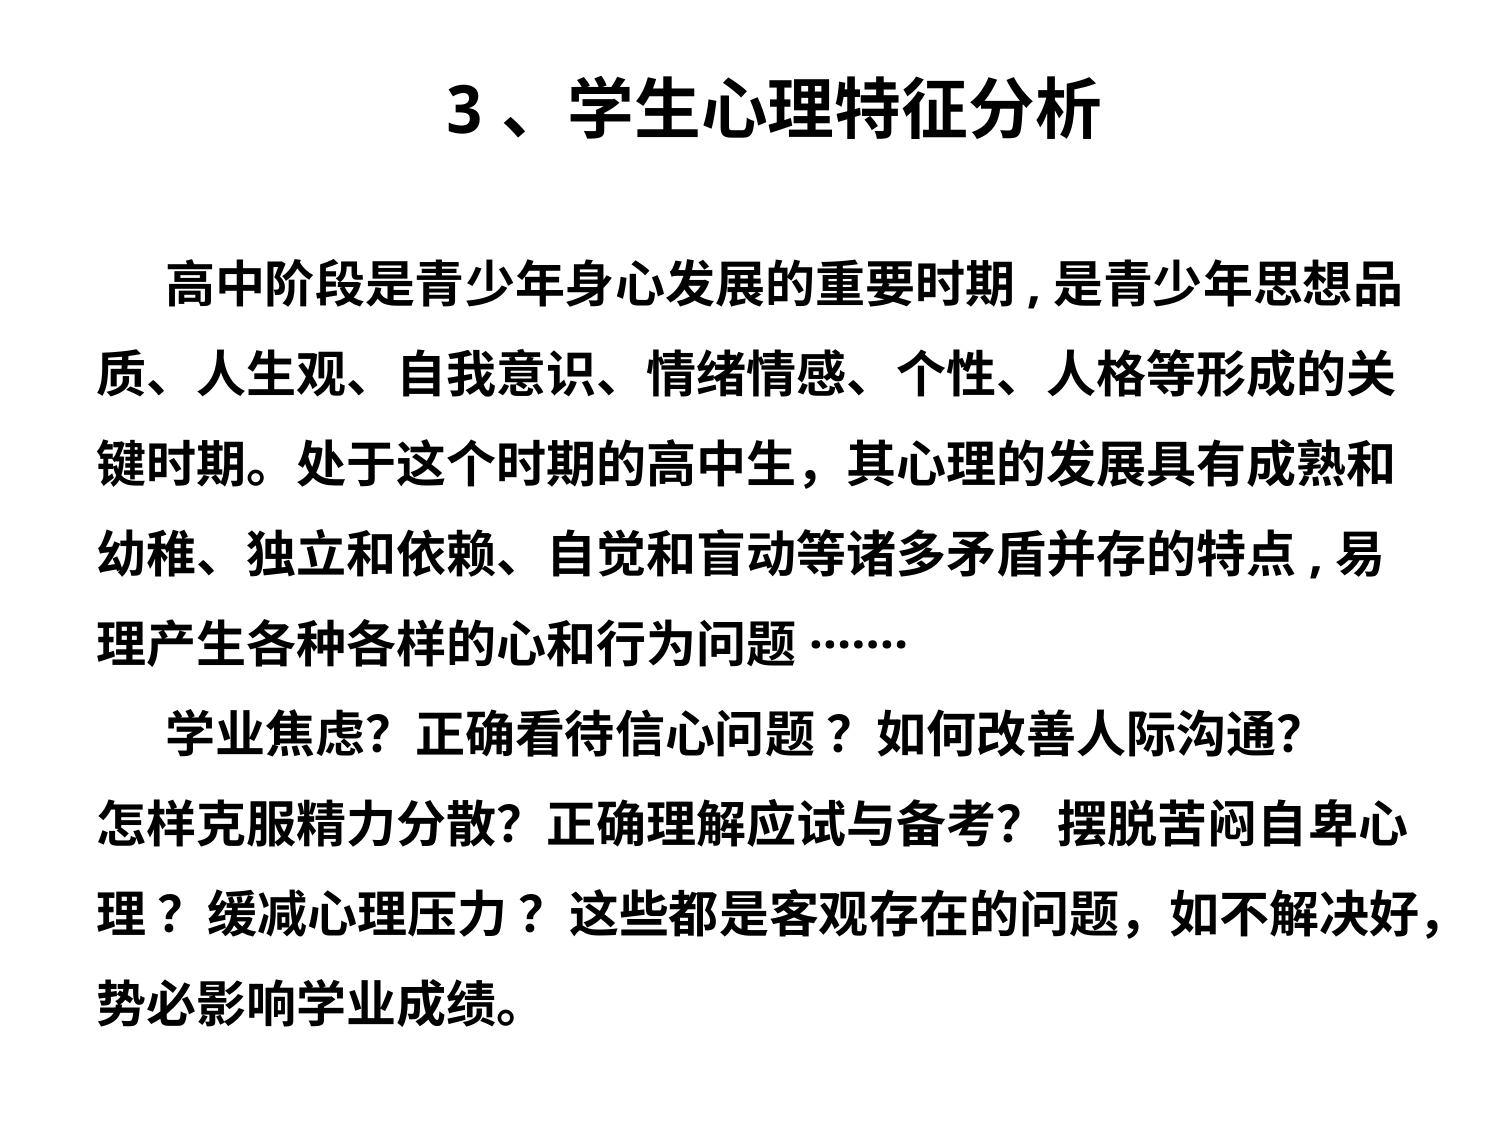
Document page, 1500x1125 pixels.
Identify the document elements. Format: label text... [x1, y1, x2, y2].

text_box 高中阶段是青少年身心发展的重要时期,是青少年思想品质、人生观、自我意识、情绪情感、个性、人格等形成的关键时期。处于这个时期的高中生，其心理的发展具有成熟和幼稚、独立和依赖、自觉和盲动等诸多矛盾并存的特点,易理产生各种各样的心和行为问题······· 学业焦虑？正确看待信心问题 ？如何改善人际沟通？ 怎样克服精力分散？正确理解应试与备考？ 摆脱苦闷自卑心理 ？缓减心理压力 ？这些都是客观存在的问题，如不解决好，势必影响学业成绩。 [81, 215, 1442, 1040]
text_box 3、学生心理特征分析 [105, 59, 1442, 154]
